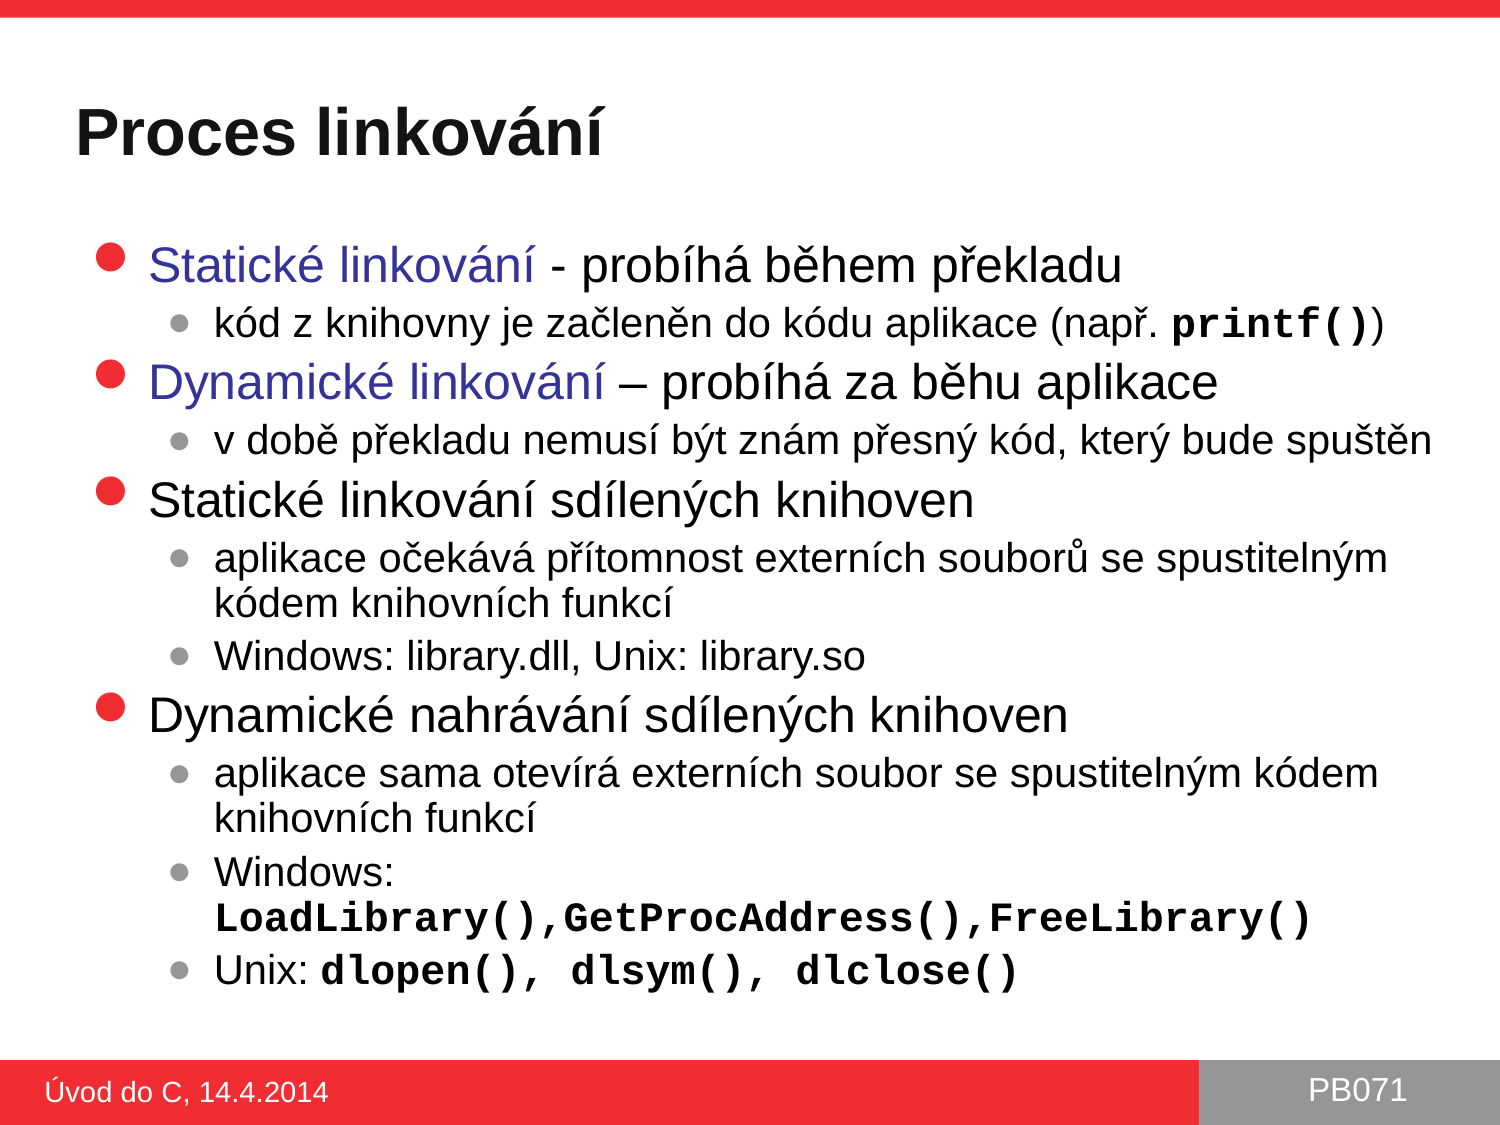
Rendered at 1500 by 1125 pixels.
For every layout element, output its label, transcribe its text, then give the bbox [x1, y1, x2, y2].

title Proces linkování [75, 45, 1471, 208]
footer Úvod do C, 14.4.2014 [29, 1065, 1199, 1125]
list Statické linkování - probíhá během překladu kód z knihovny je začleněn do kódu aplikace (např. printf()) Dynamické linkování – probíhá za běhu aplikace v době překladu nemusí být znám přesný kód, který bude spuštěn Statické linkování sdílených knihoven aplikace očekává přítomnost externích souborů se spustitelným kódem knihovních funkcí Windows: library.dll, Unix: library.so Dynamické nahrávání sdílených knihoven aplikace sama otevírá externích soubor se spustitelným kódem knihovních funkcí Windows: LoadLibrary(),GetProcAddress(),FreeLibrary() Unix: dlopen(), dlsym(), dlclose() [76, 231, 1459, 1024]
